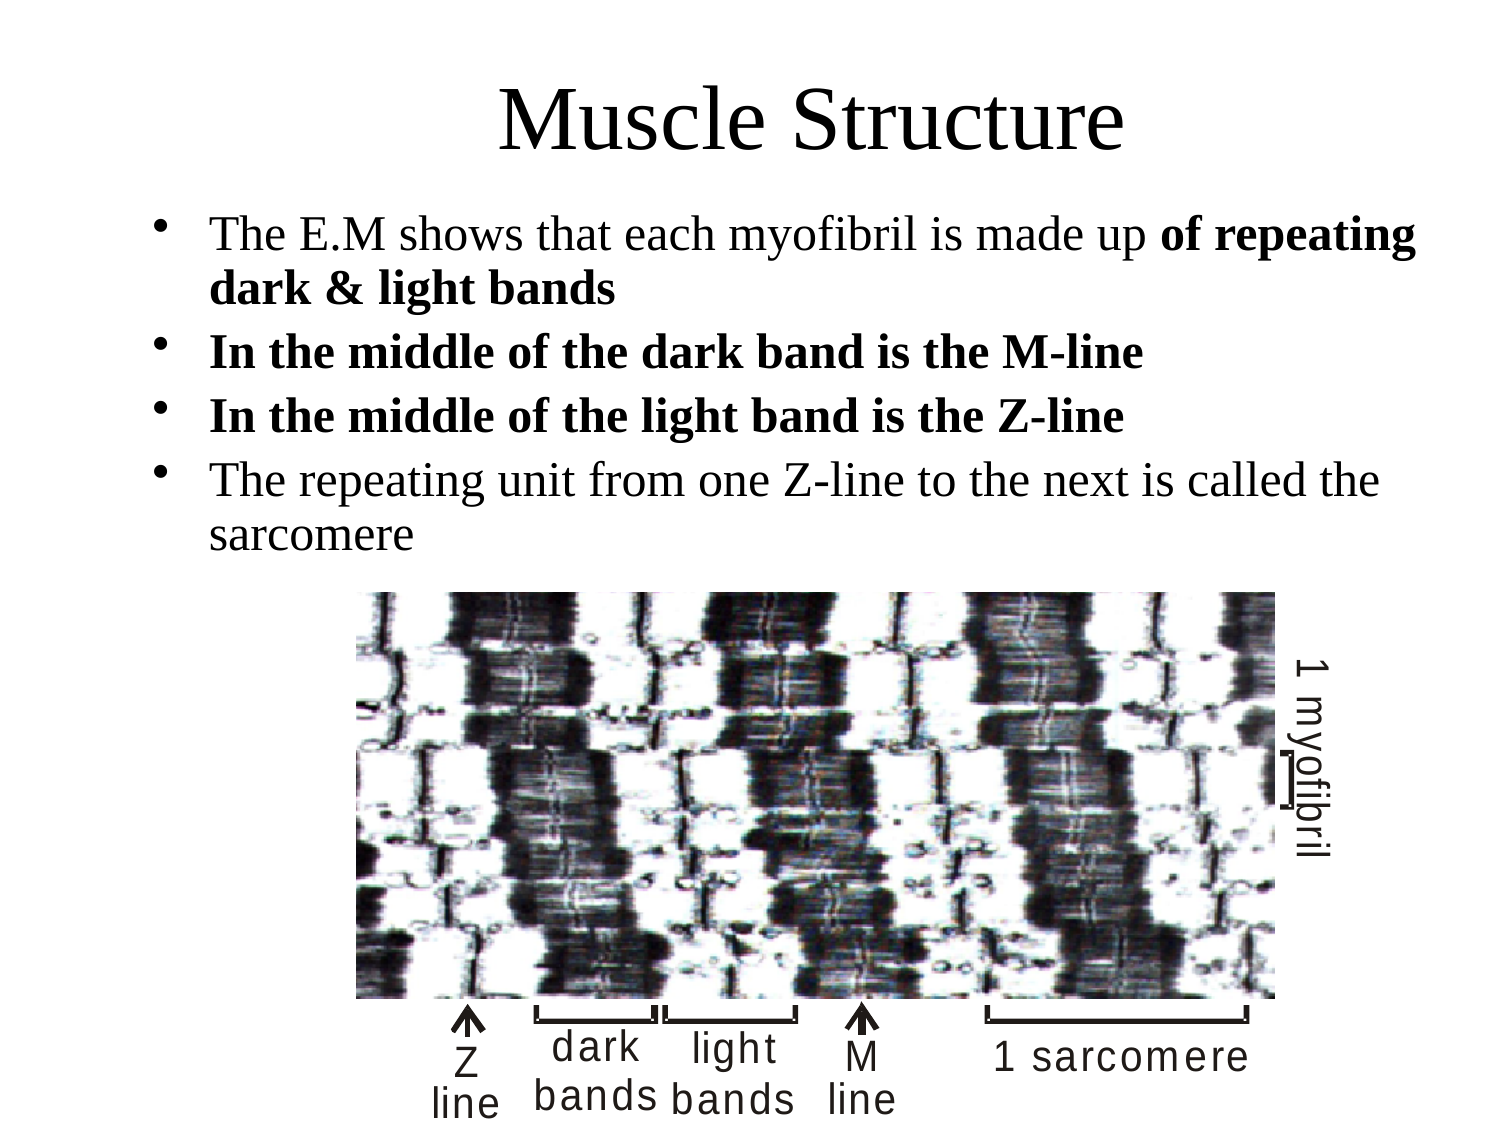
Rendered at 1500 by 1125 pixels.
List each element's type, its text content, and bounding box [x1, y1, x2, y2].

list The E.M shows that each myofibril is made up of repeating dark & light bands In the middle of the dark band is the M-line In the middle of the light band is the Z-line The repeating unit from one Z-line to the next is called the sarcomere [137, 199, 1500, 563]
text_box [349, 587, 1338, 1125]
title Muscle Structure [174, 49, 1451, 176]
